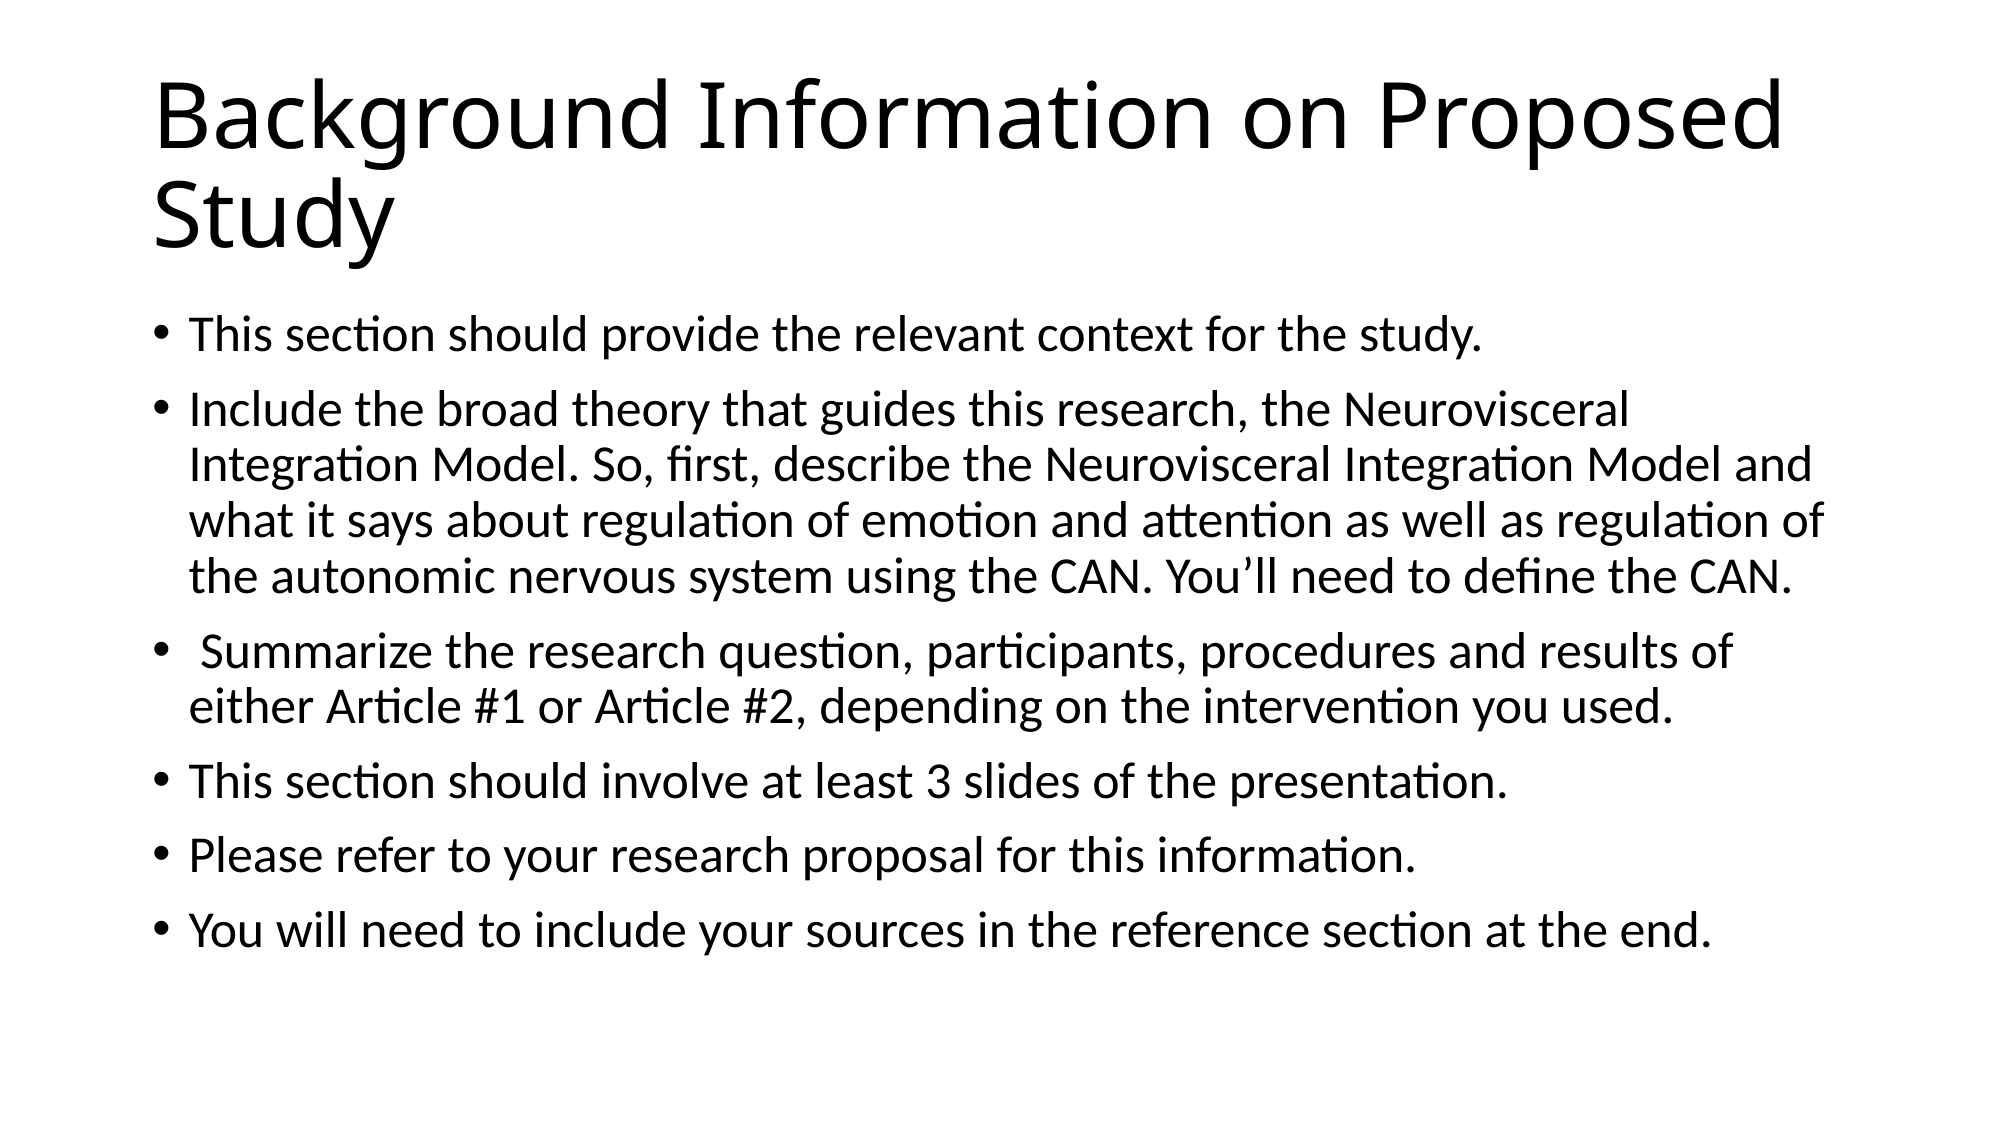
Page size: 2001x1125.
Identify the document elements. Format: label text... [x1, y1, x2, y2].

title Background Information on Proposed Study [137, 59, 1863, 278]
list This section should provide the relevant context for the study. Include the broad theory that guides this research, the Neurovisceral Integration Model. So, first, describe the Neurovisceral Integration Model and what it says about regulation of emotion and attention as well as regulation of the autonomic nervous system using the CAN. You’ll need to define the CAN. Summarize the research question, participants, procedures and results of either Article #1 or Article #2, depending on the intervention you used. This section should involve at least 3 slides of the presentation. Please refer to your research proposal for this information. You will need to include your sources in the reference section at the end. [137, 299, 1863, 1014]
